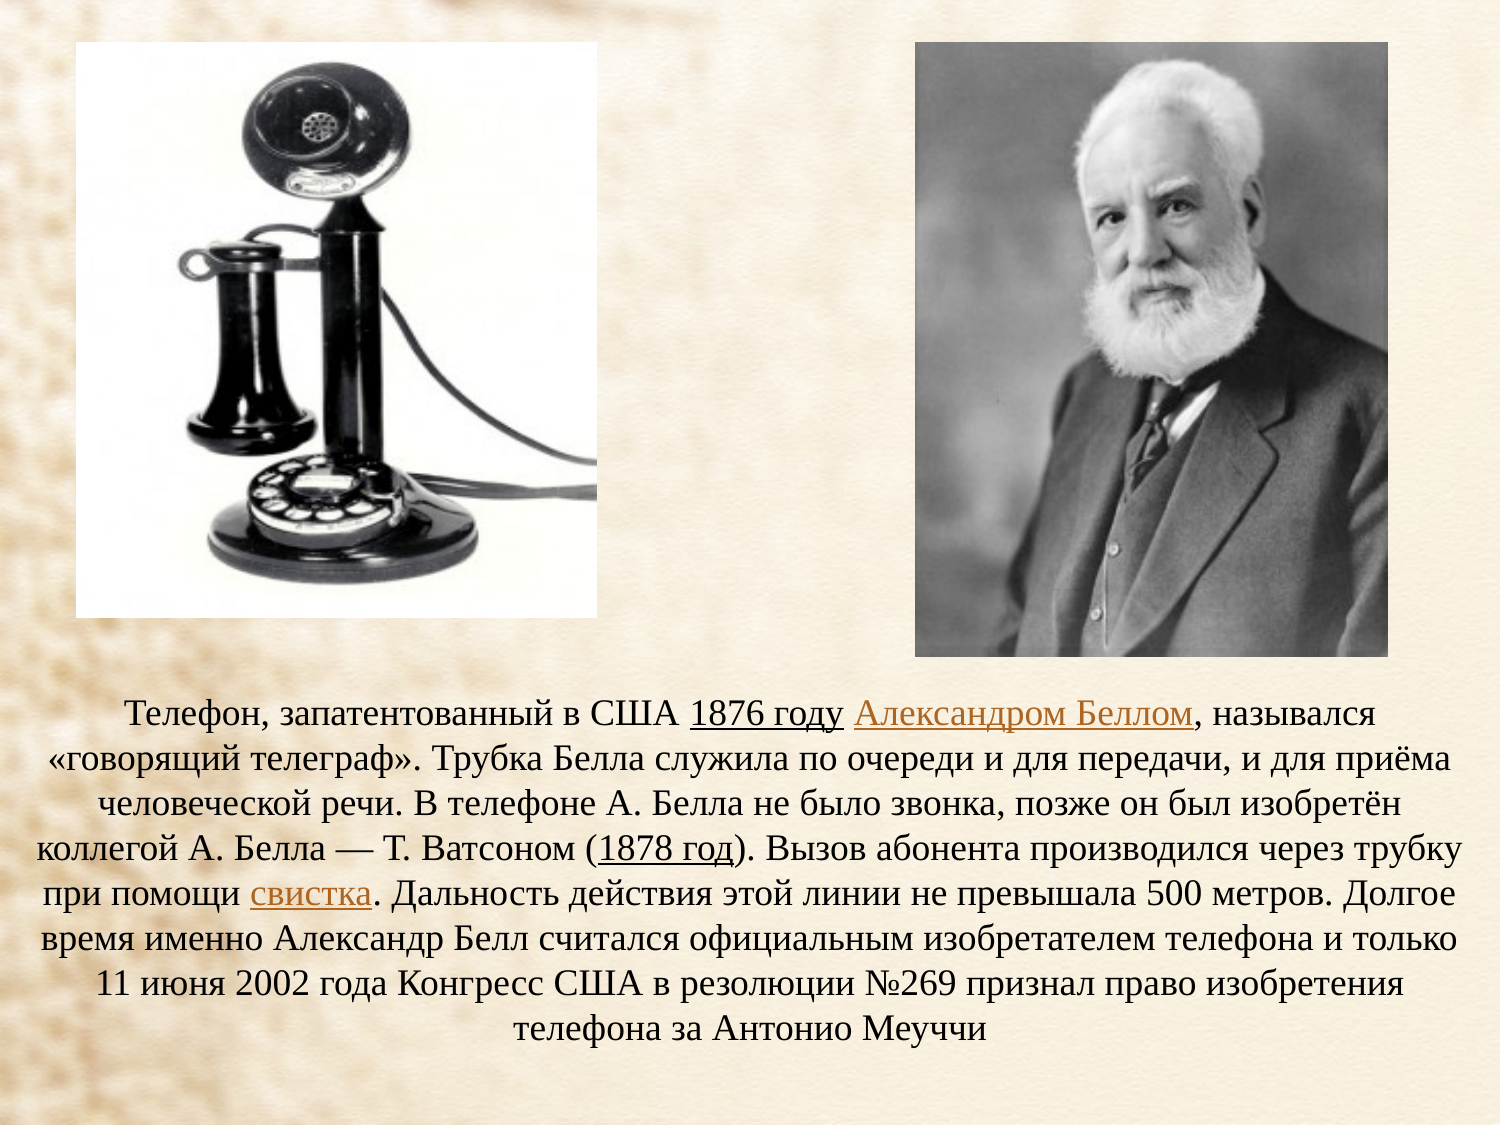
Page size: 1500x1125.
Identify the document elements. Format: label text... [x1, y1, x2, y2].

picture [0, 0, 1500, 1125]
text_box Телефон, запатентованный в США 1876 году Александром Беллом, назывался «говорящий телеграф». Трубка Белла служила по очереди и для передачи, и для приёма человеческой речи. В телефоне А. Белла не было звонка, позже он был изобретён коллегой А. Белла — Т. Ватсоном (1878 год). Вызов абонента производился через трубку при помощи свистка. Дальность действия этой линии не превышала 500 метров. Долгое время именно Александр Белл считался официальным изобретателем телефона и только 11 июня 2002 года Конгресс США в резолюции №269 признал право изобретения телефона за Антонио Меуччи [17, 680, 1483, 1056]
